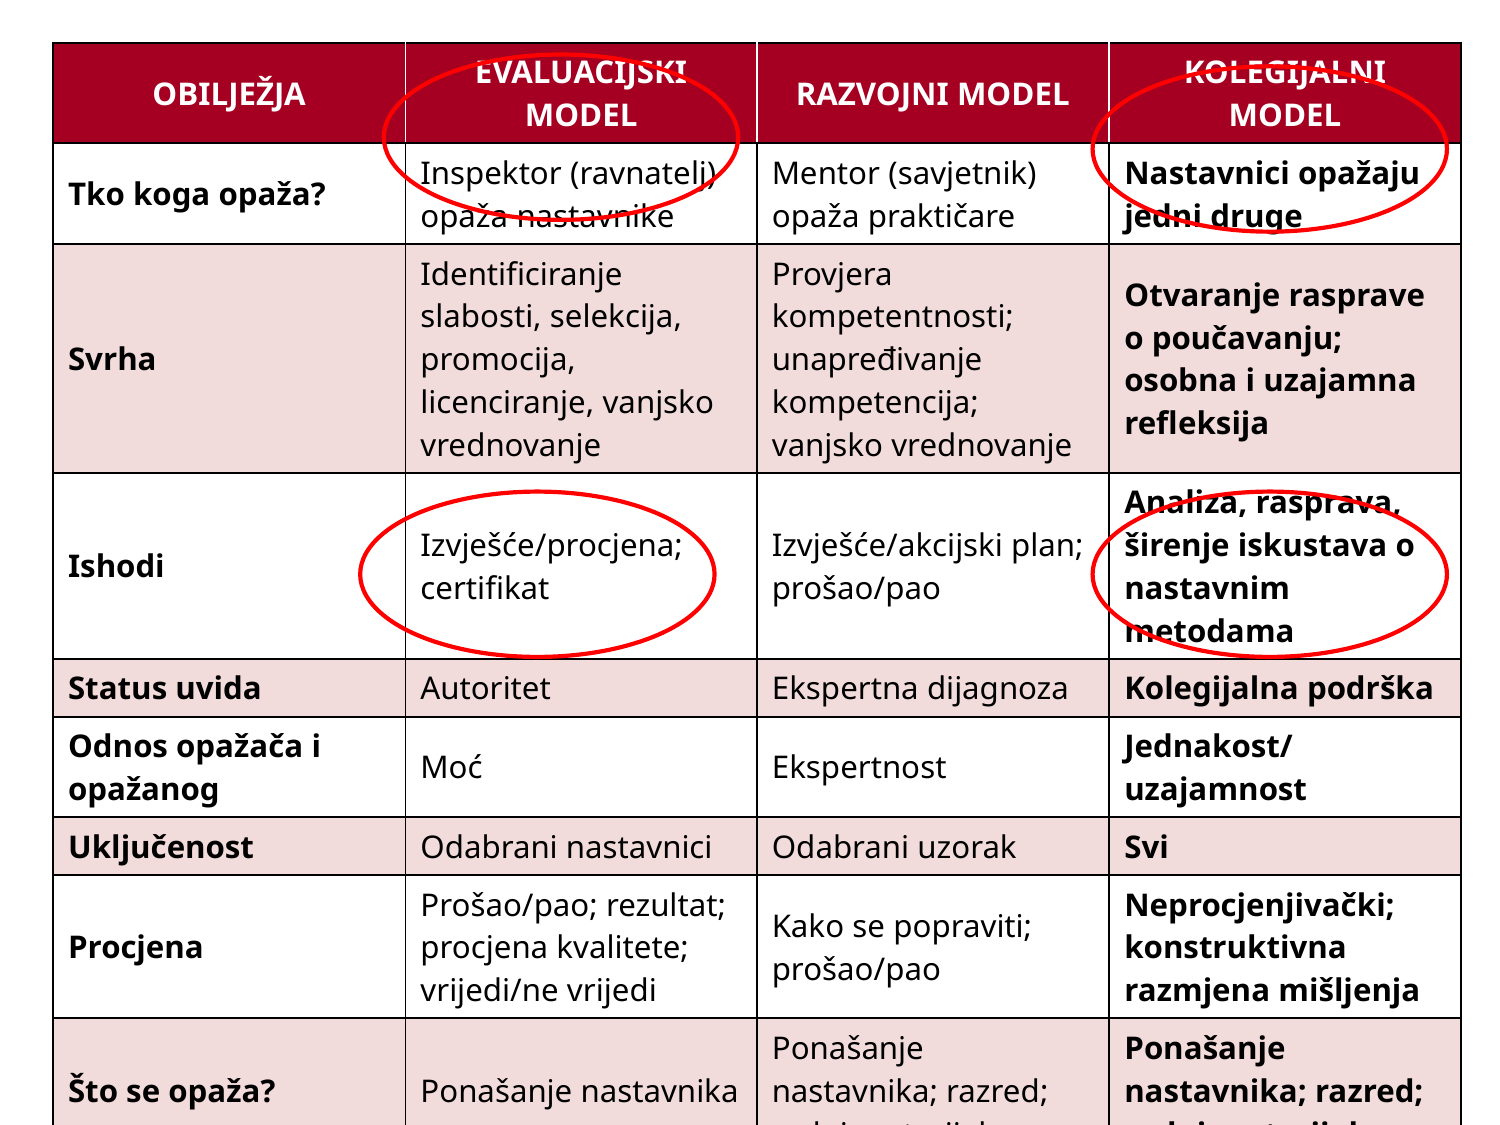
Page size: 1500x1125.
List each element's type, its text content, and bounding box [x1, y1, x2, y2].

table_cell Mentor (savjetnik) opaža praktičare [758, 144, 1108, 243]
table_cell Identificiranje slabosti, selekcija, promocija, licenciranje, vanjsko vrednovanje [406, 245, 756, 472]
table_cell Kolegijalna podrška [1110, 660, 1460, 716]
table_cell Ponašanje nastavnika [406, 1019, 756, 1125]
table_cell Odabrani uzorak [758, 818, 1108, 874]
table_cell Moć [406, 718, 756, 816]
table_cell Kako se popraviti; prošao/pao [758, 876, 1108, 1017]
table_cell Neprocjenjivački; konstruktivna razmjena mišljenja [1110, 876, 1460, 1017]
table_cell Otvaranje rasprave o poučavanju; osobna i uzajamna refleksija [1110, 245, 1460, 472]
table_cell Odabrani nastavnici [406, 818, 756, 874]
table_cell Autoritet [406, 660, 756, 716]
text_box [358, 489, 717, 660]
table_header RAZVOJNI MODEL [758, 44, 1108, 142]
table_cell Provjera kompetentnosti; unapređivanje kompetencija; vanjsko vrednovanje [758, 245, 1108, 472]
table_cell Prošao/pao; rezultat; procjena kvalitete; vrijedi/ne vrijedi [406, 876, 756, 1017]
text_box [1090, 489, 1450, 660]
table_cell Tko koga opaža? [54, 144, 405, 243]
table_cell Što se opaža? [54, 1019, 405, 1125]
table_cell Izvješće/akcijski plan; prošao/pao [758, 474, 1108, 658]
table_cell Analiza, rasprava, širenje iskustava o nastavnim metodama [1110, 474, 1460, 658]
table_cell Nastavnici opažaju jedni druge [1110, 144, 1460, 243]
table_header EVALUACIJSKI MODEL [406, 44, 756, 142]
table_cell Jednakost/uzajamnost [1110, 718, 1460, 816]
table_cell Uključenost [54, 818, 405, 874]
table_header OBILJEŽJA [54, 44, 405, 142]
table_cell Ponašanje nastavnika; razred; radni materijal [1110, 1019, 1460, 1125]
table_cell Svrha [54, 245, 405, 472]
text_box [381, 52, 741, 222]
table_cell Svi [1110, 818, 1460, 874]
table_cell Ekspertna dijagnoza [758, 660, 1108, 716]
table_cell Odnos opažača i opažanog [54, 718, 405, 816]
table_cell Procjena [54, 876, 405, 1017]
table_cell Ponašanje nastavnika; razred; radni materijal [758, 1019, 1108, 1125]
table_cell Status uvida [54, 660, 405, 716]
table_cell Ekspertnost [758, 718, 1108, 816]
table_cell Izvješće/procjena; certifikat [406, 474, 756, 658]
text_box [1090, 64, 1450, 234]
table_header KOLEGIJALNI MODEL [1110, 44, 1460, 142]
table_cell Inspektor (ravnatelj) opaža nastavnike [406, 144, 756, 243]
table_cell Ishodi [54, 474, 405, 658]
